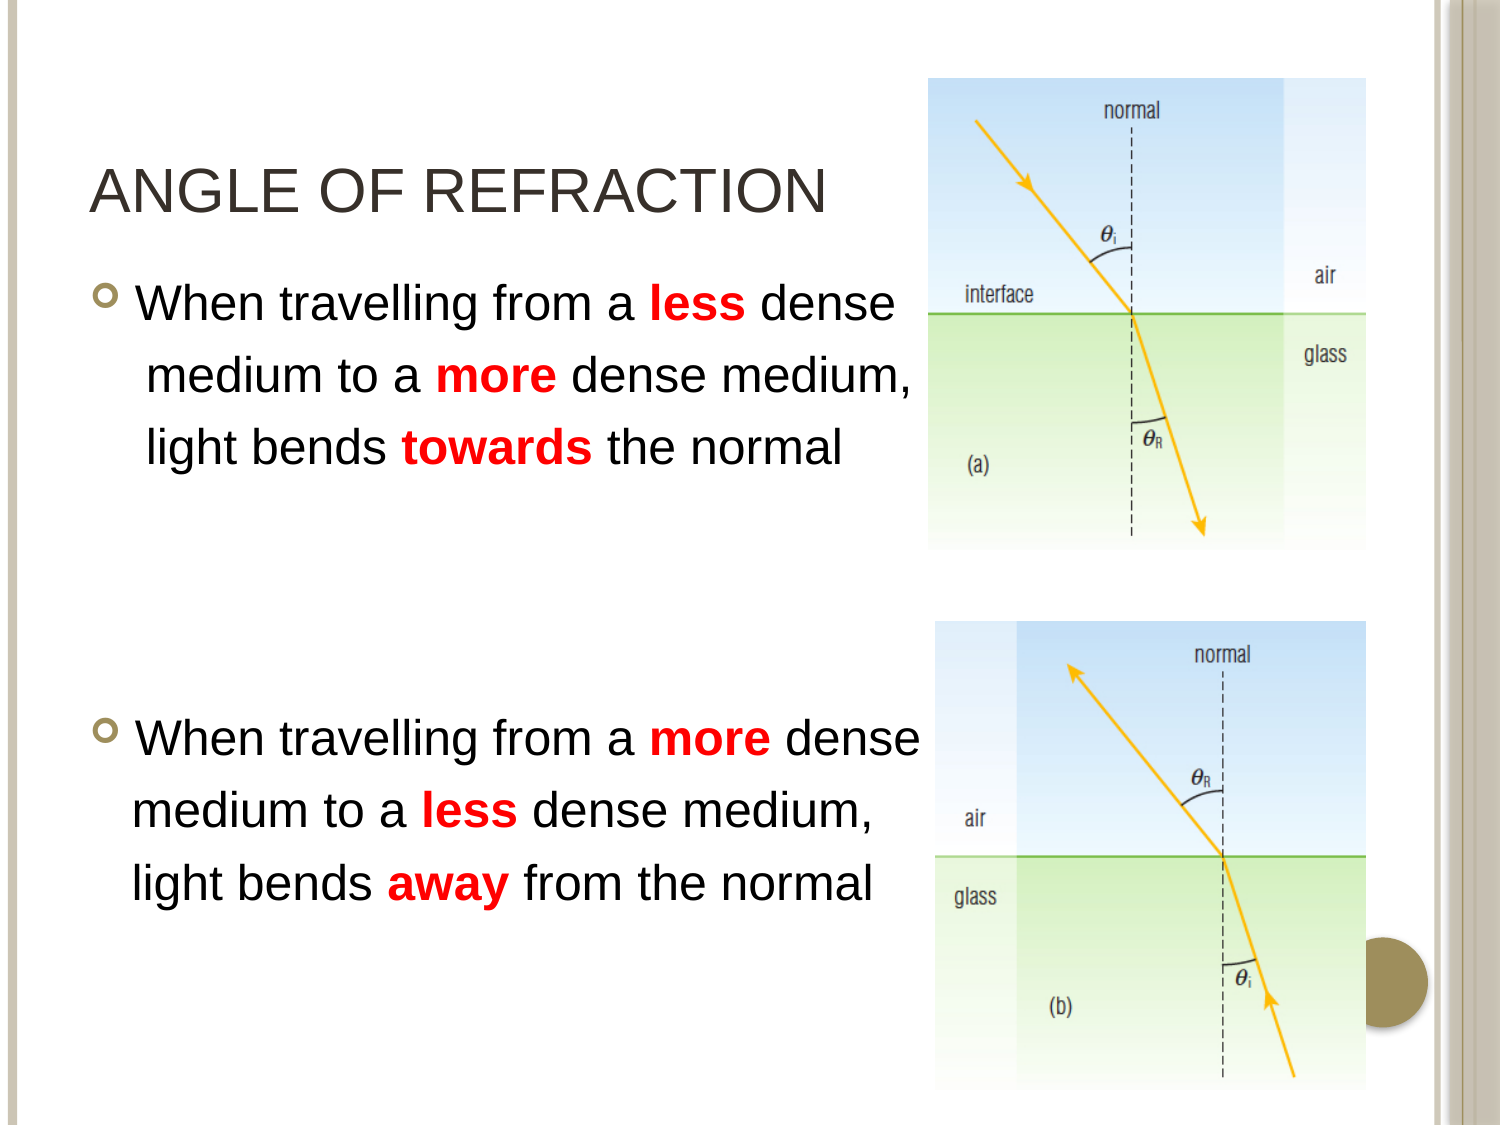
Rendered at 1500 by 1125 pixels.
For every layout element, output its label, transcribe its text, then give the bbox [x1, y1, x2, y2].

picture [927, 77, 1366, 550]
list When travelling from a less dense medium to a more dense medium, light bends towards the normal When travelling from a more dense medium to a less dense medium, light bends away from the normal [75, 262, 1300, 1062]
picture [934, 620, 1366, 1090]
title Angle of Refraction [75, 45, 1300, 233]
